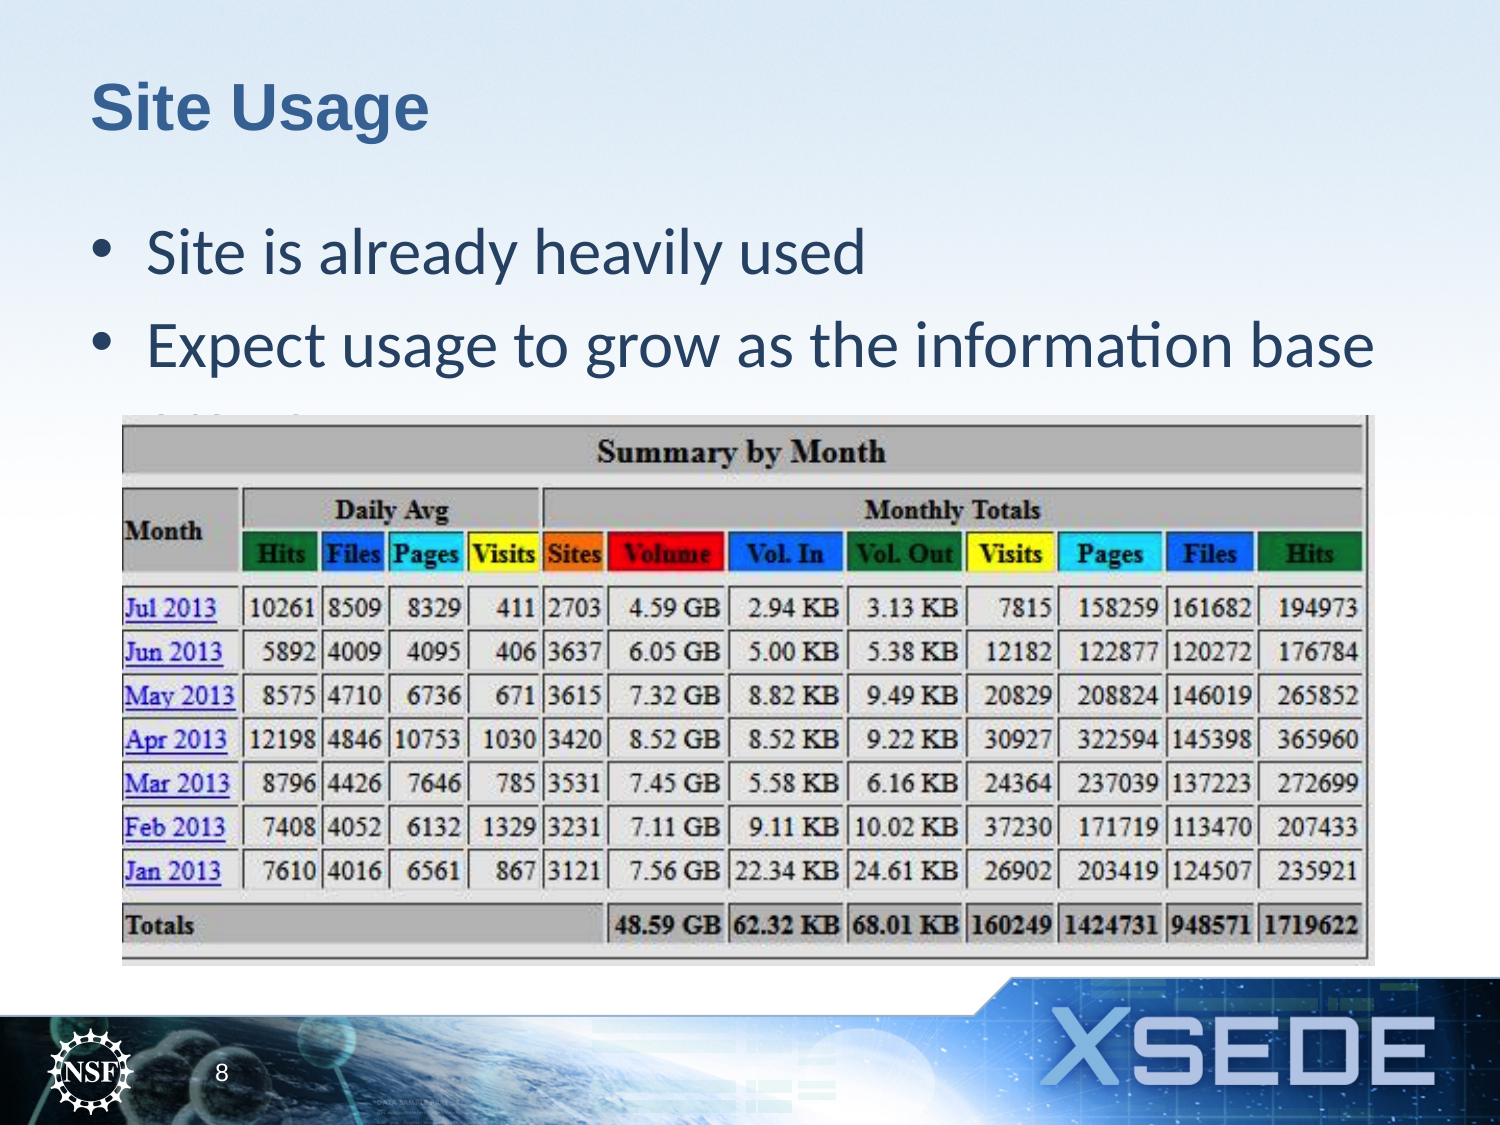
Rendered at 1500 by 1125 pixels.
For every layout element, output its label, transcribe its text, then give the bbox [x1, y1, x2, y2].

slide_number 8 [200, 1041, 400, 1102]
title Site Usage [75, 45, 1425, 163]
list Site is already heavily used Expect usage to grow as the information base grows [75, 200, 1425, 963]
picture [0, 0, 1500, 1125]
